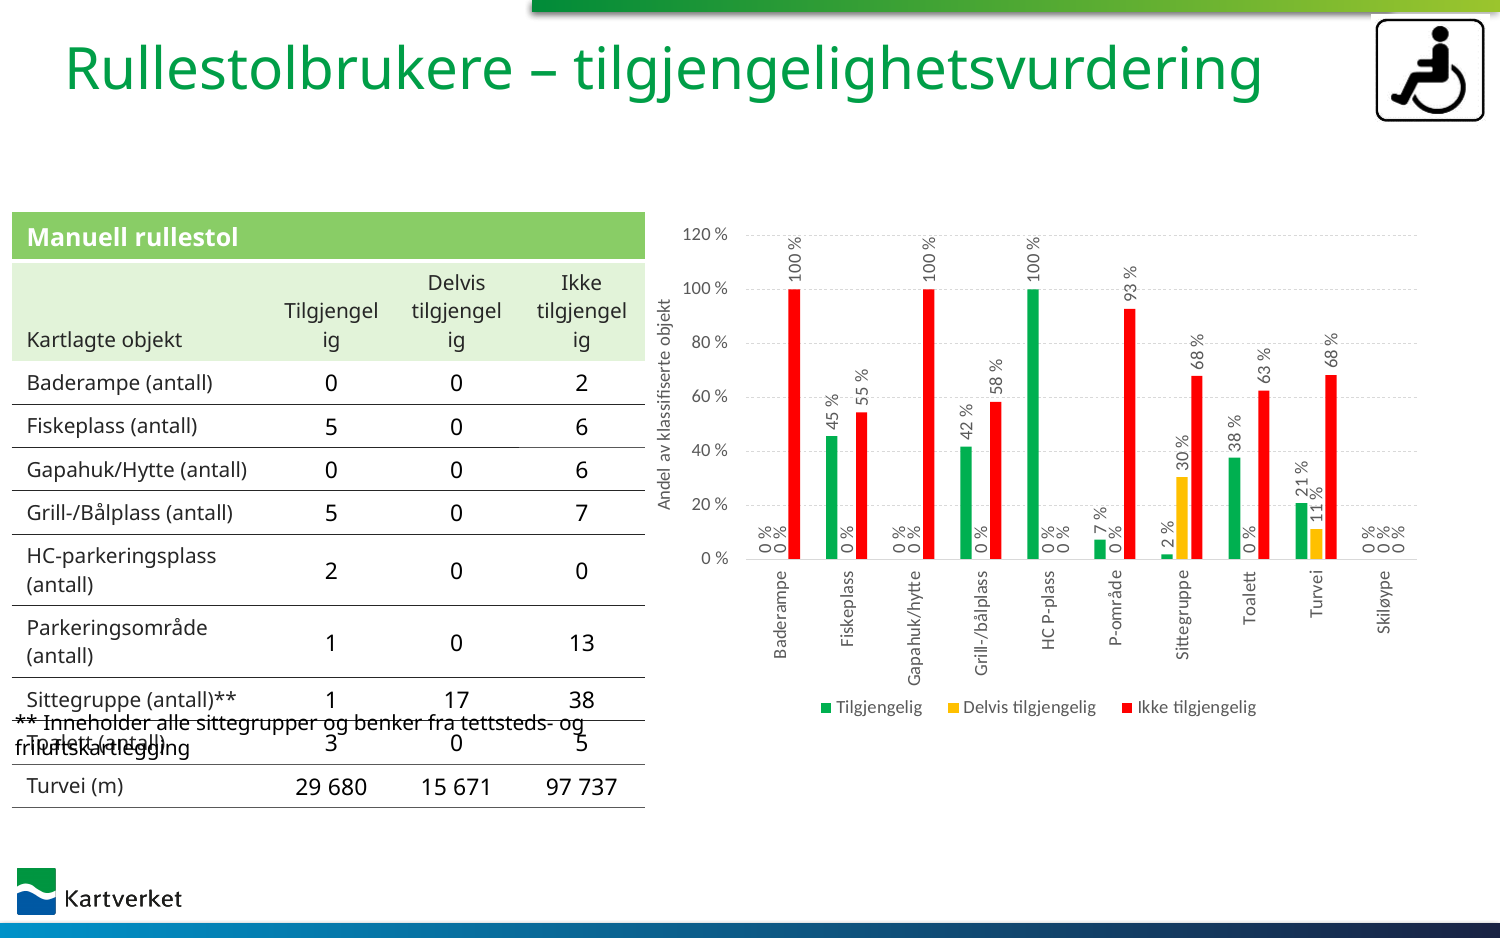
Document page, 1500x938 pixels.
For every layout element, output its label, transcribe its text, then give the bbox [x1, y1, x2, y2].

table_cell 0 [269, 448, 394, 490]
table_cell 38 [519, 678, 638, 702]
table_cell 5 [269, 405, 394, 447]
table_cell 13 [519, 606, 638, 677]
table_cell Turvei (m) [12, 768, 269, 807]
table_cell 2 [519, 361, 638, 404]
table_cell Grill-/Bålplass (antall) [12, 491, 269, 534]
table_cell Fiskeplass (antall) [12, 405, 269, 447]
table_cell Sittegruppe (antall)** [12, 678, 269, 702]
table_cell 97 737 [519, 768, 645, 807]
table_cell 17 [394, 678, 519, 702]
table_cell Gapahuk/Hytte (antall) [12, 448, 269, 490]
table_cell 0 [394, 535, 519, 605]
table_cell 0 [394, 361, 519, 404]
table_cell 0 [269, 361, 394, 404]
table_cell 6 [519, 405, 638, 447]
table_cell 5 [269, 491, 394, 534]
table_cell Ikke tilgjengelig [519, 263, 638, 361]
table_cell 15 671 [394, 768, 519, 807]
table_cell 0 [394, 606, 519, 677]
table_cell 0 [394, 405, 519, 447]
table_cell 6 [519, 448, 638, 490]
table_cell 0 [394, 448, 519, 490]
table_cell Kartlagte objekt [12, 263, 269, 361]
text_box Rullestolbrukere – tilgjengelighetsvurdering [49, 12, 1372, 109]
table_cell HC-parkeringsplass (antall) [12, 535, 269, 605]
table_cell 7 [519, 491, 638, 534]
table_cell 1 [269, 678, 394, 702]
table_cell 1 [269, 606, 394, 677]
table_cell 0 [394, 491, 519, 534]
text_box ** Inneholder alle sittegrupper og benker fra tettsteds- og friluftskartlegging [0, 702, 745, 768]
table_cell Baderampe (antall) [12, 361, 269, 404]
table_cell Tilgjengelig [269, 263, 394, 361]
table_cell 0 [519, 535, 638, 605]
picture [643, 218, 1427, 728]
table_cell Delvis tilgjengelig [394, 263, 519, 361]
picture [1371, 13, 1491, 127]
table_cell 2 [269, 535, 394, 605]
table_header Manuell rullestol [12, 212, 645, 259]
table_cell Parkeringsområde (antall) [12, 606, 269, 677]
table_cell 29 680 [269, 768, 394, 807]
